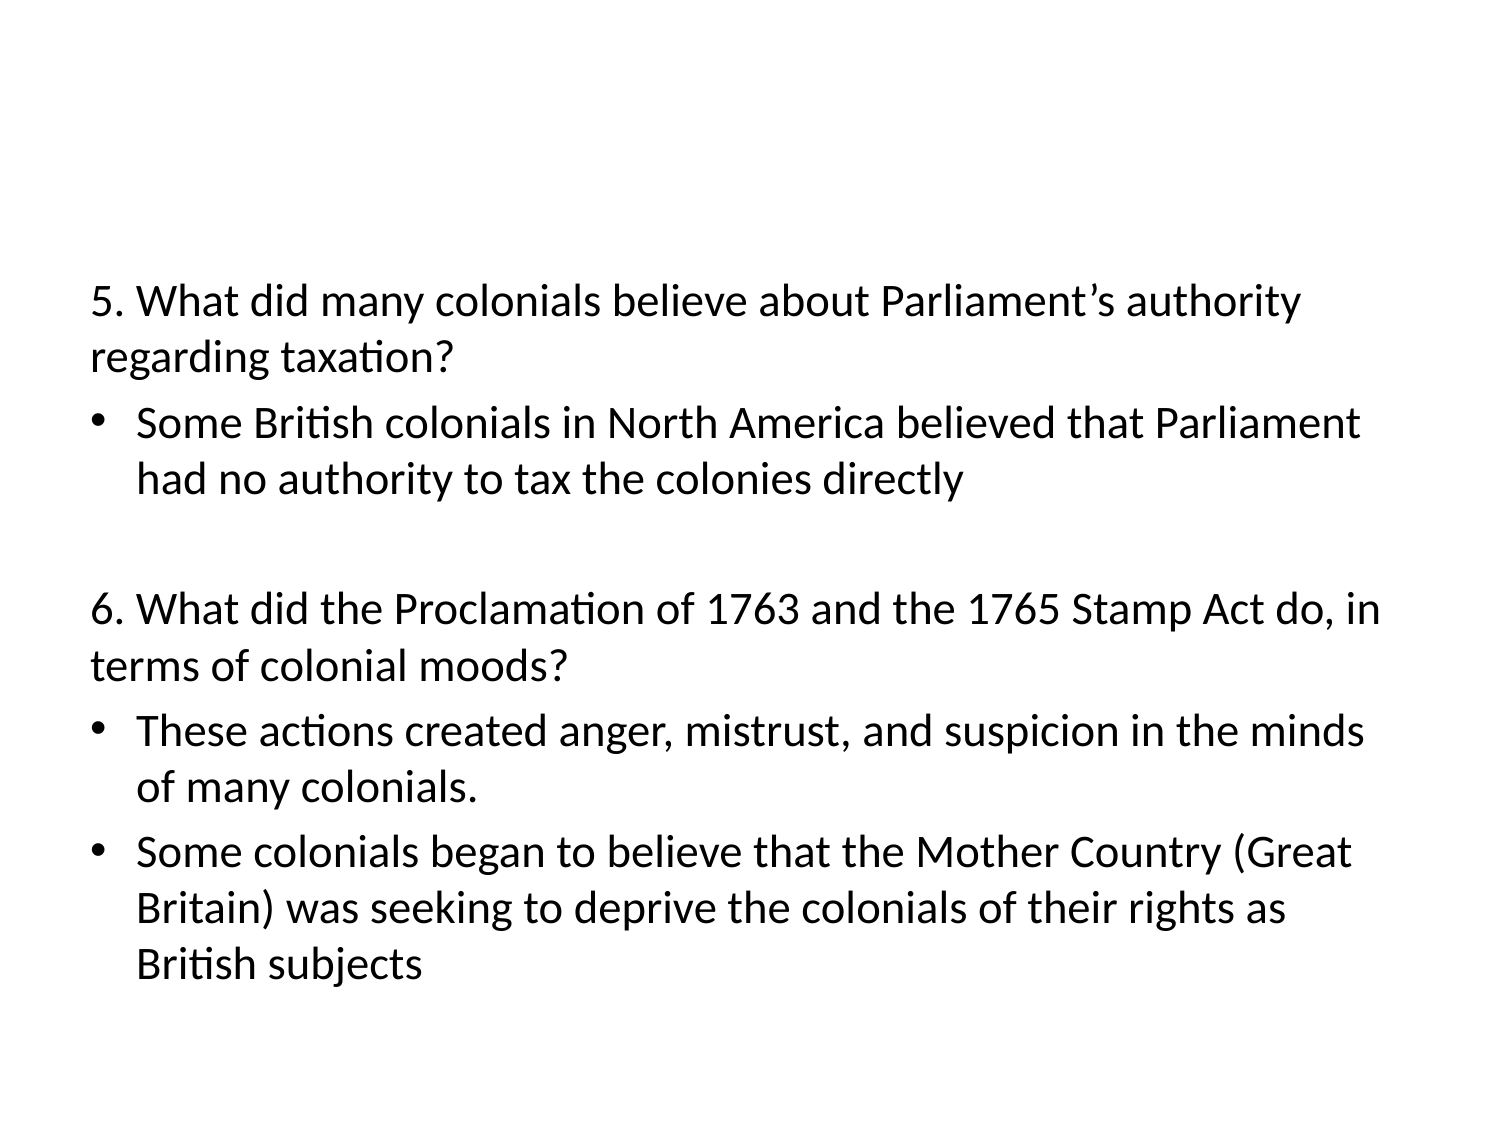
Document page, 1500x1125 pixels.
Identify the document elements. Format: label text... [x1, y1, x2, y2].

list 5. What did many colonials believe about Parliament’s authority regarding taxation? Some British colonials in North America believed that Parliament had no authority to tax the colonies directly 6. What did the Proclamation of 1763 and the 1765 Stamp Act do, in terms of colonial moods? These actions created anger, mistrust, and suspicion in the minds of many colonials. Some colonials began to believe that the Mother Country (Great Britain) was seeking to deprive the colonials of their rights as British subjects [75, 262, 1425, 1005]
